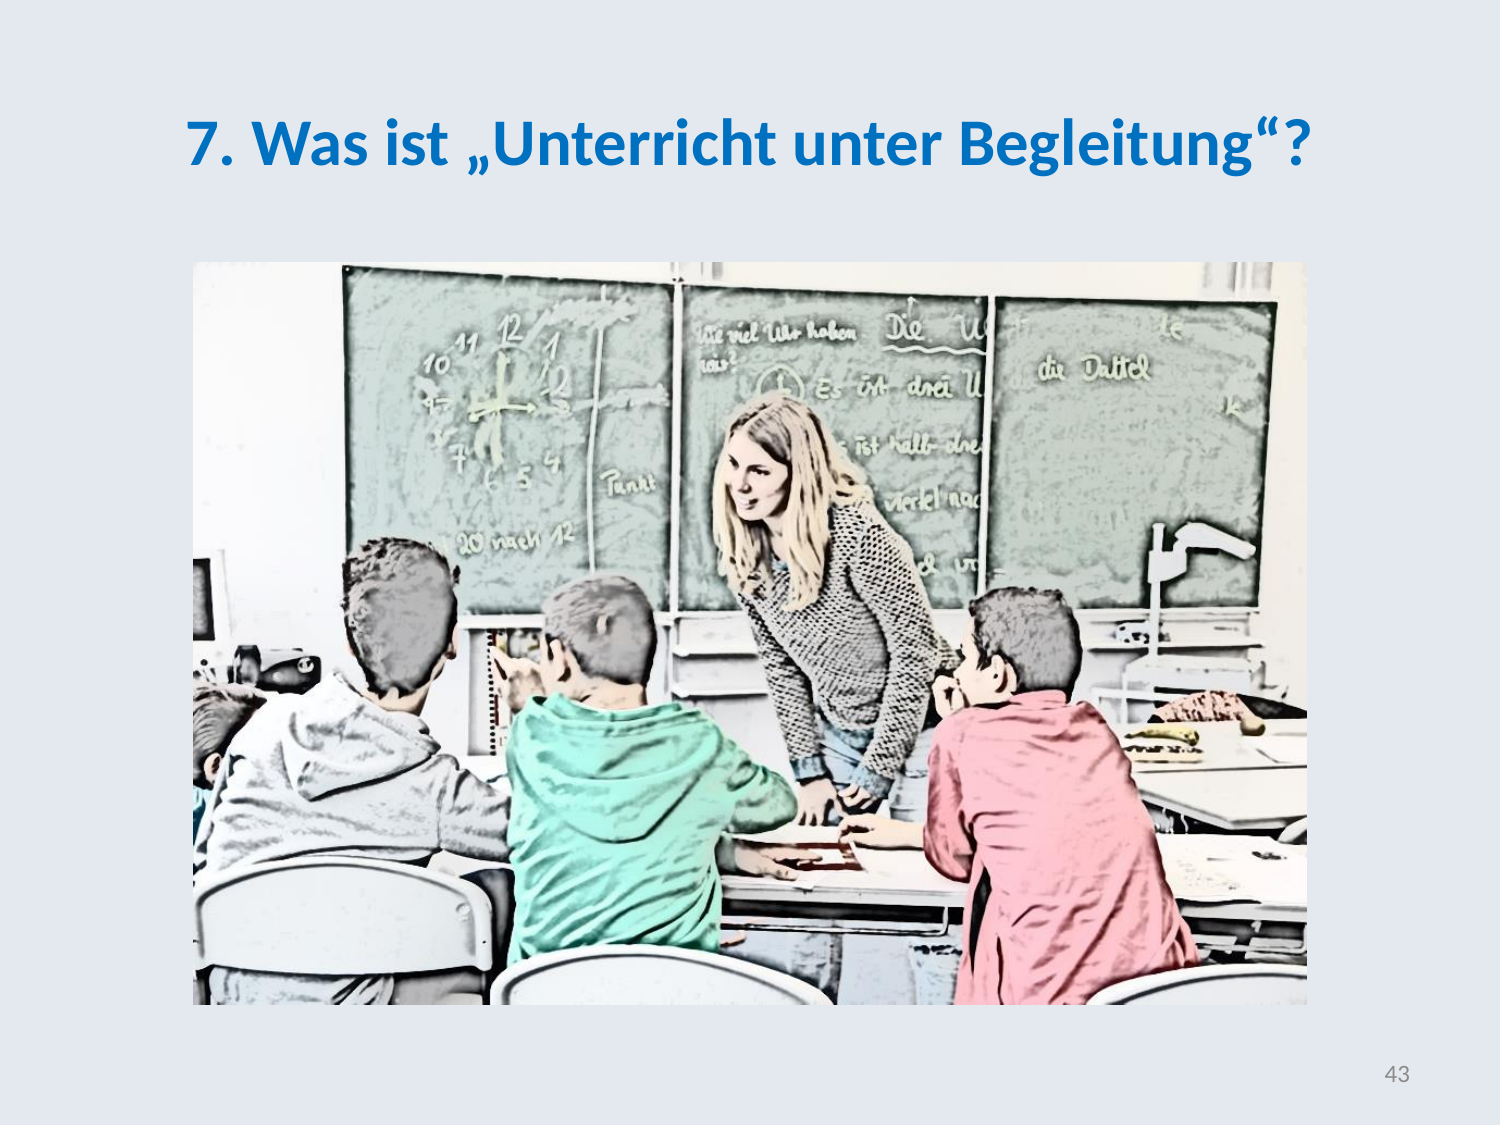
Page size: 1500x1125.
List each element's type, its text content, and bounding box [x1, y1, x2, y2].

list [193, 262, 1307, 1006]
slide_number 43 [1074, 1042, 1425, 1103]
title 7. Was ist „Unterricht unter Begleitung“? [75, 45, 1425, 233]
